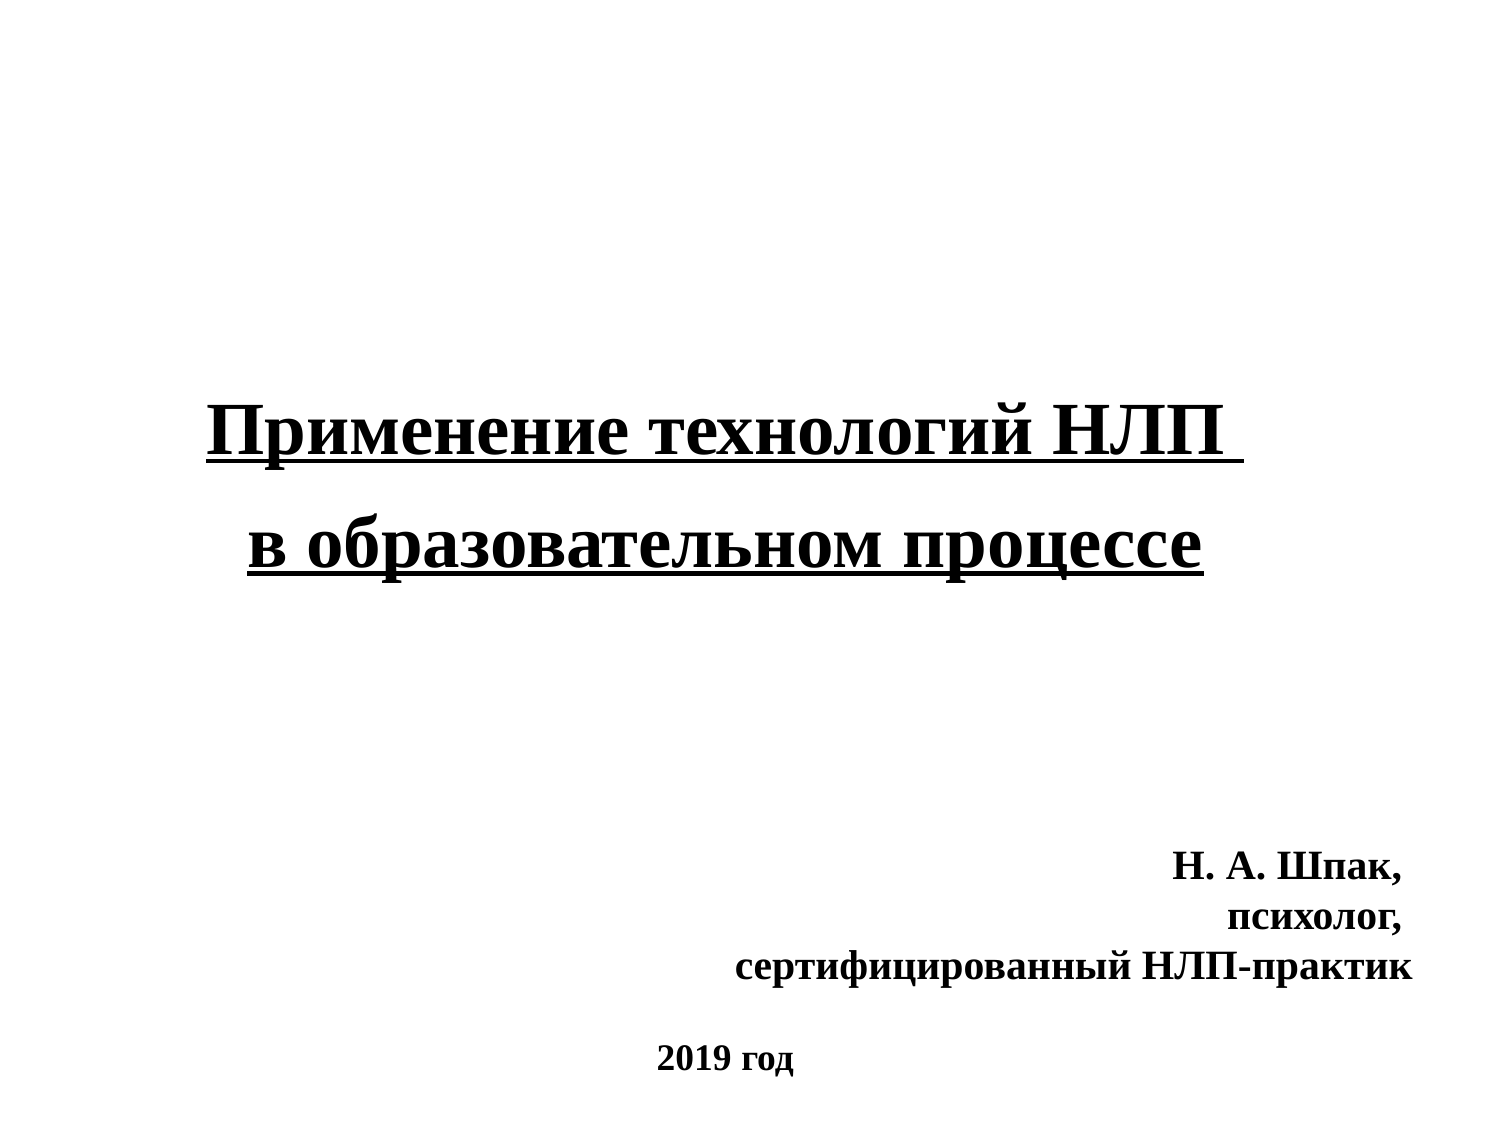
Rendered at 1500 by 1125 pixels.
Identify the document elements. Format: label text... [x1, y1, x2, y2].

text_box Применение технологий НЛП в образовательном процессе [82, 365, 1369, 590]
text_box Н. А. Шпак, психолог, сертифицированный НЛП-практик 2019 год [23, 489, 1428, 827]
